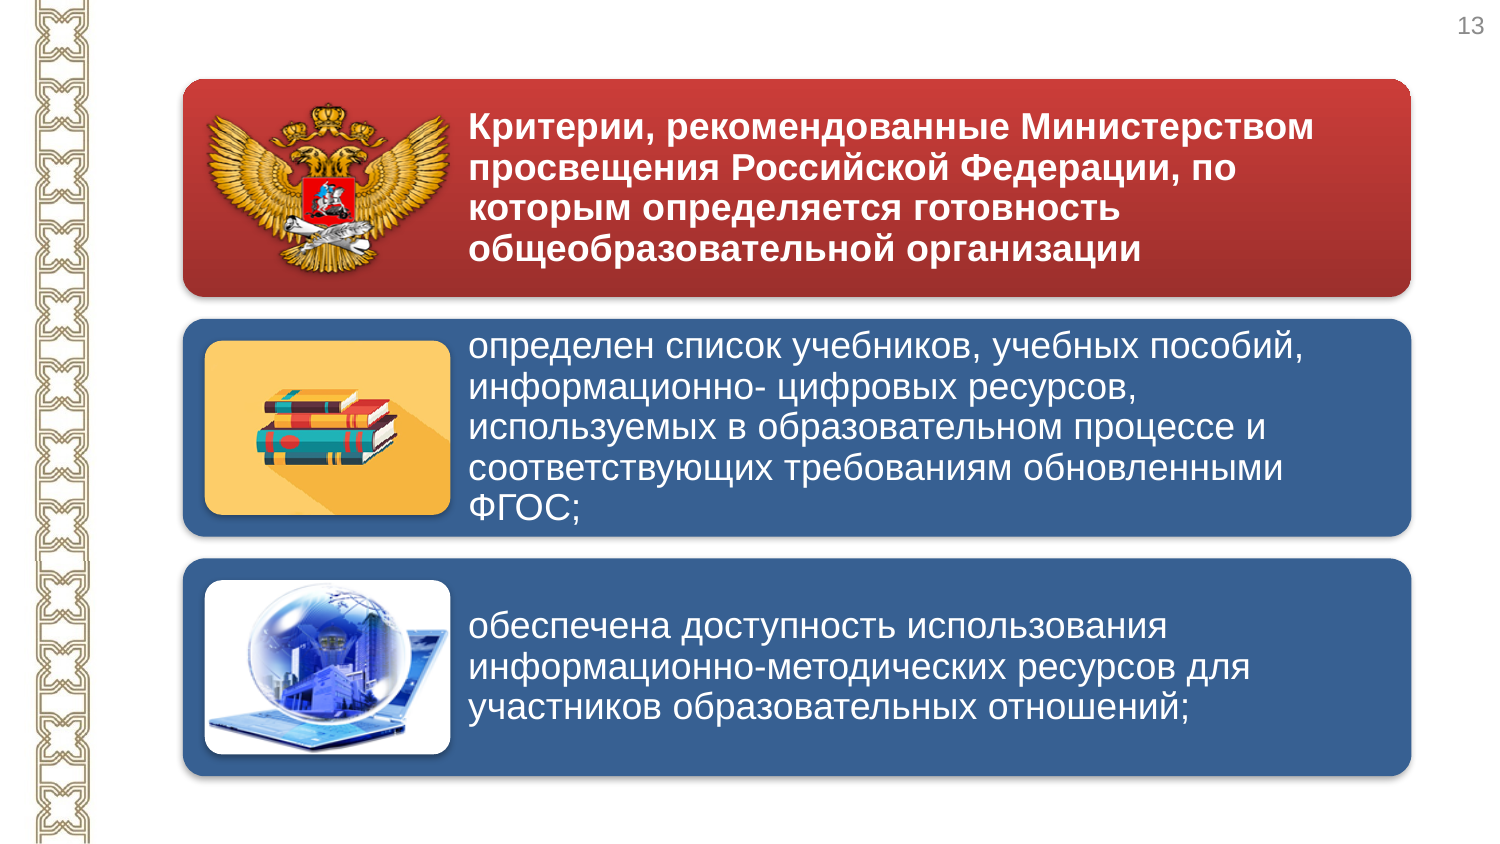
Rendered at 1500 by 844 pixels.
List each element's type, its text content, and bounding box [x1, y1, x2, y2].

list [99, 43, 1426, 754]
slide_number 13 [1149, 1, 1500, 47]
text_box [182, 79, 1412, 777]
picture [0, 0, 1500, 844]
